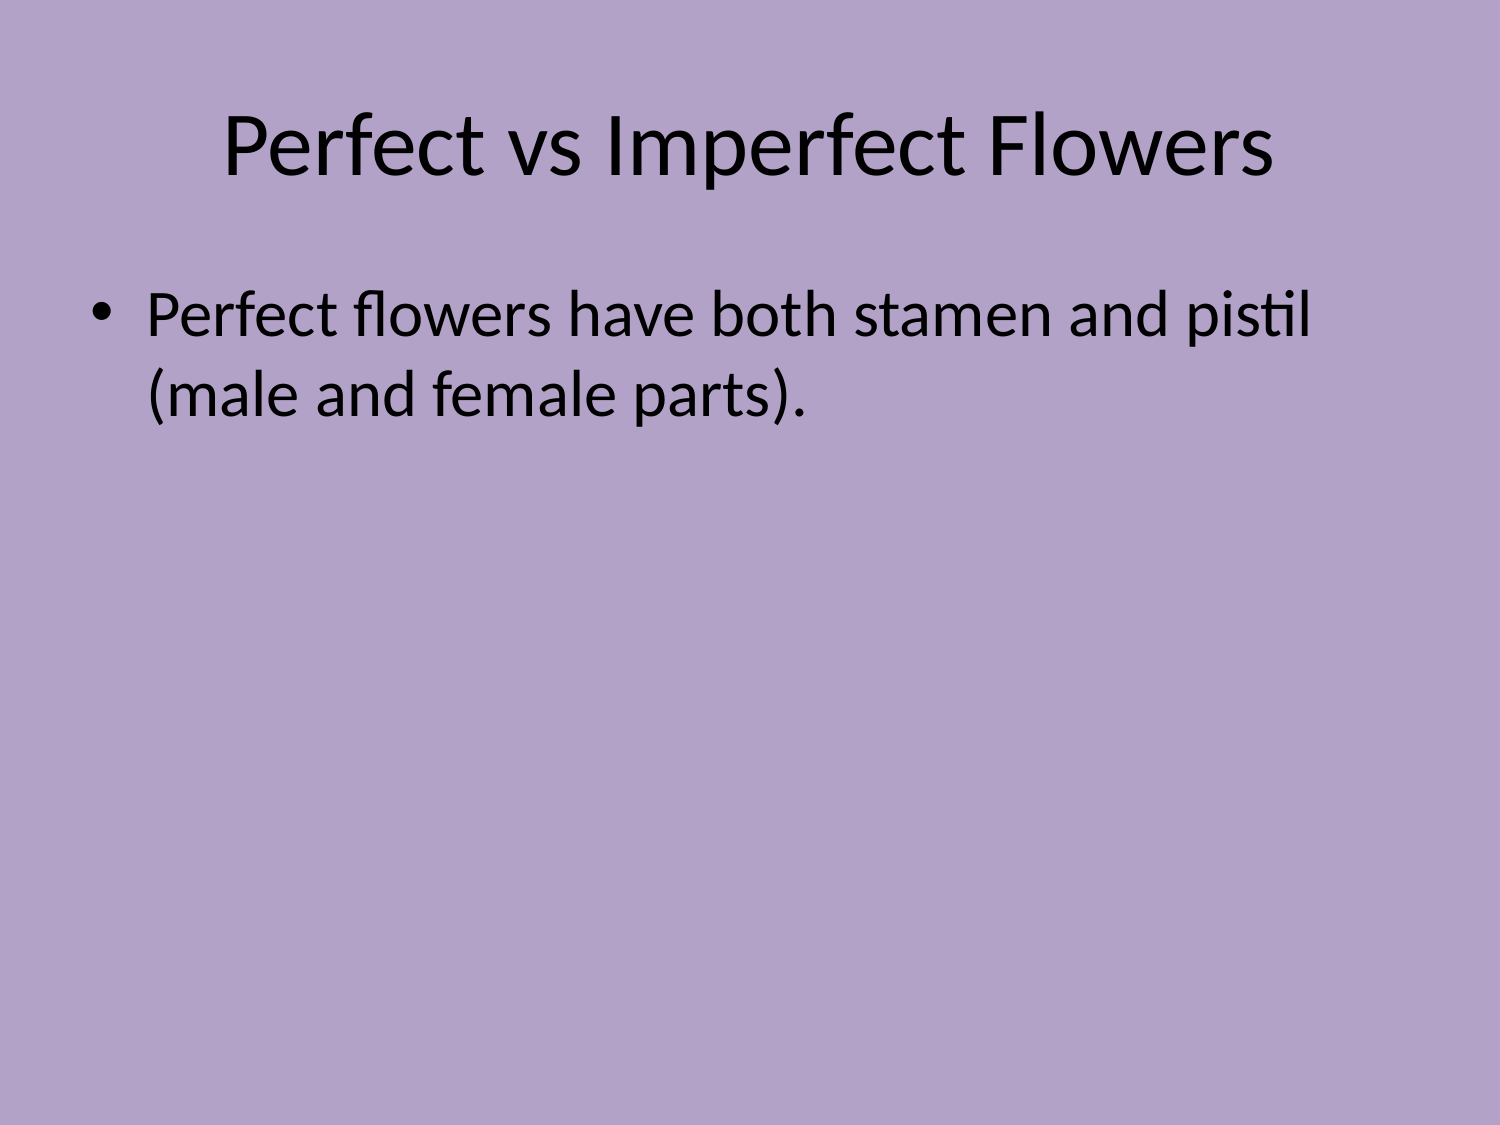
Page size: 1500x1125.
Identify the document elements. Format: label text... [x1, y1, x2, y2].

list Perfect flowers have both stamen and pistil (male and female parts). [75, 262, 1425, 1005]
title Perfect vs Imperfect Flowers [75, 45, 1425, 233]
